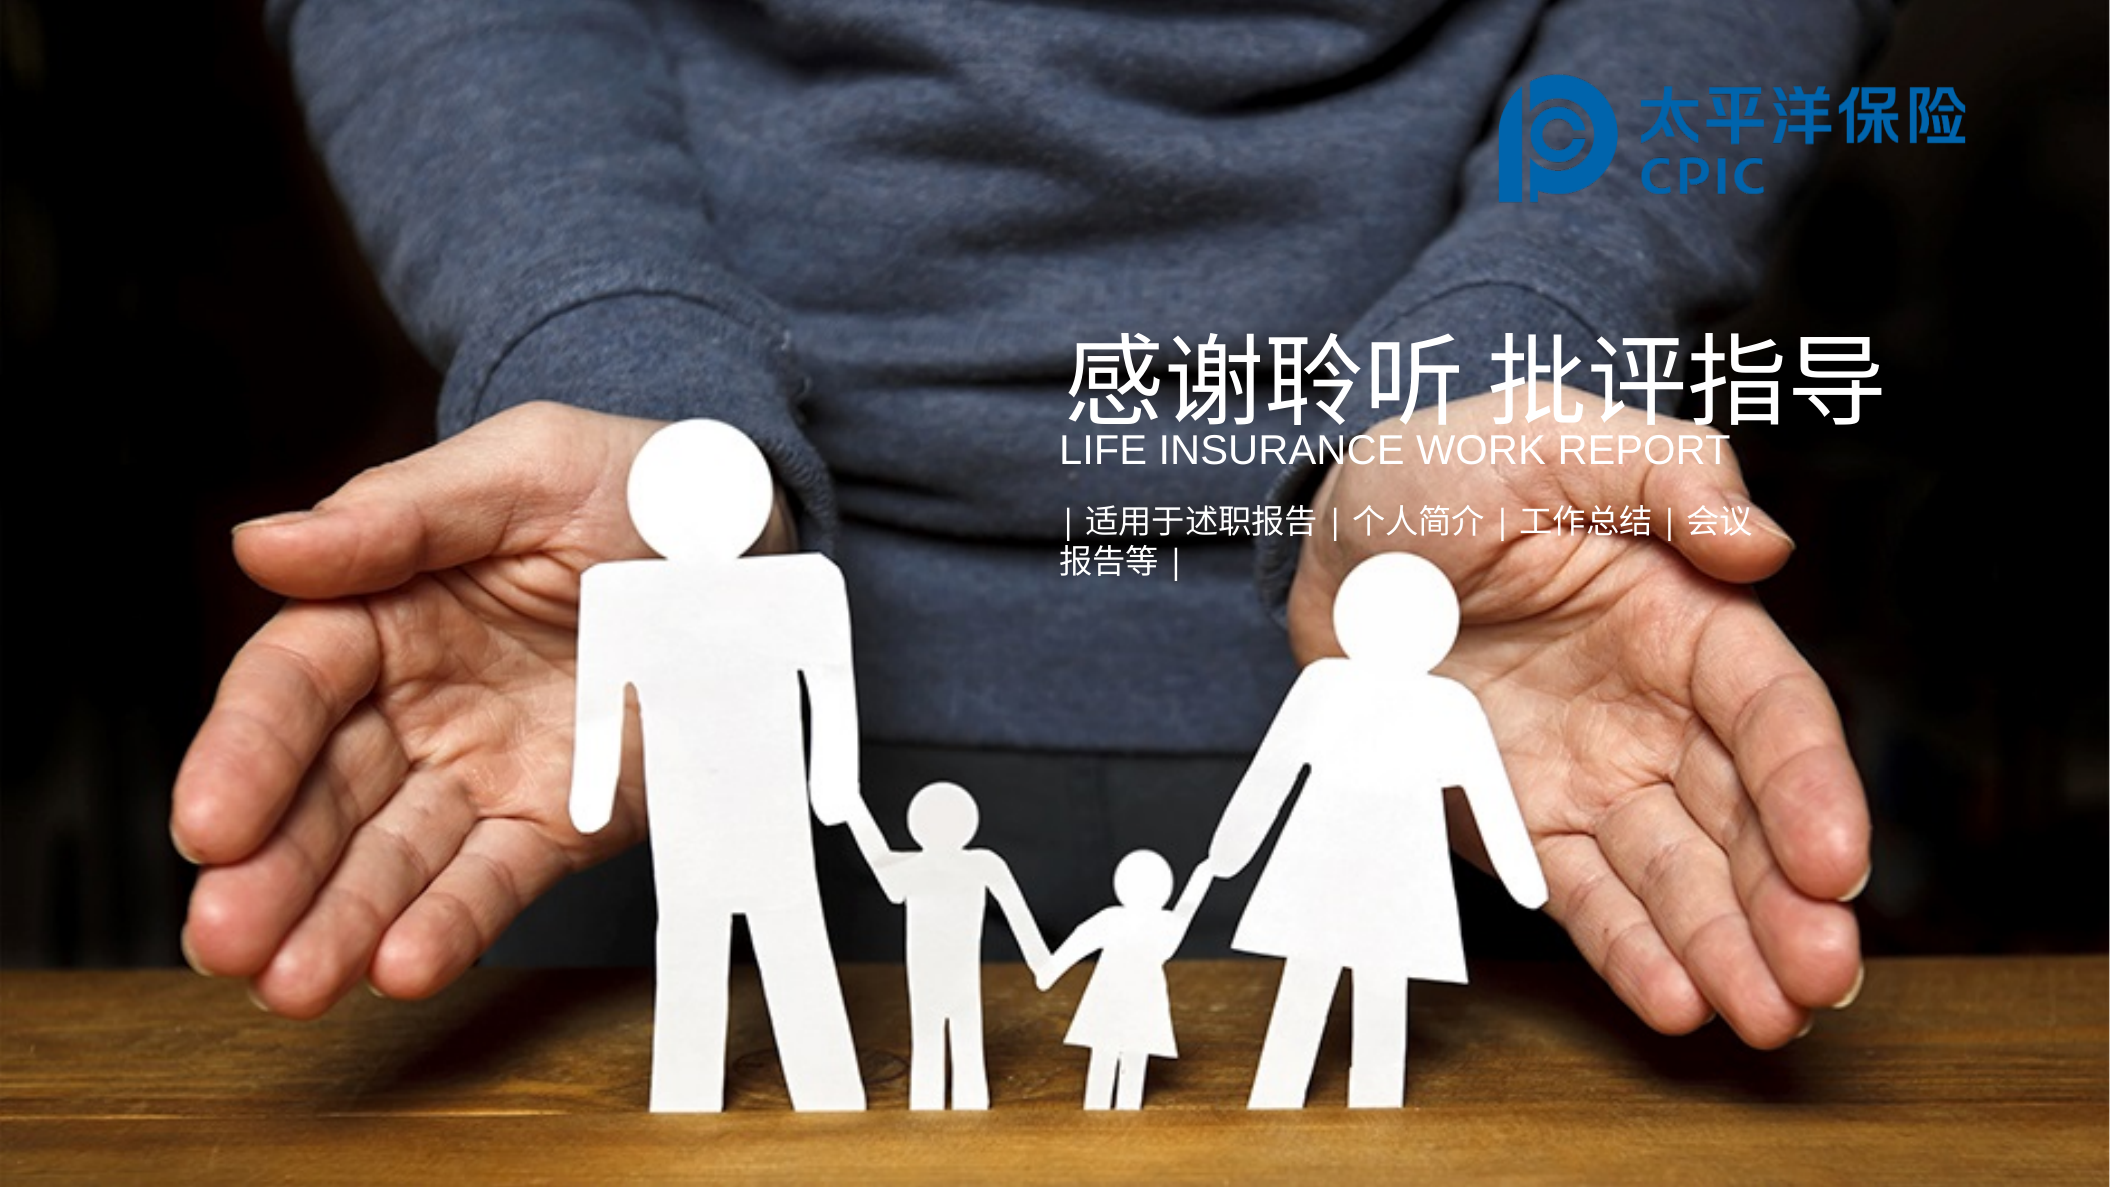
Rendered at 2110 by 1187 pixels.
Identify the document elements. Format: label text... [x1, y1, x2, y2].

text_box 感谢聆听 批评指导 [1053, 312, 1899, 444]
text_box [0, 0, 2110, 1187]
picture [1488, 1, 1977, 276]
text_box LIFE INSURANCE WORK REPORT [1044, 415, 1929, 481]
text_box |适用于述职报告|个人简介|工作总结|会议报告等| [1044, 492, 1795, 588]
